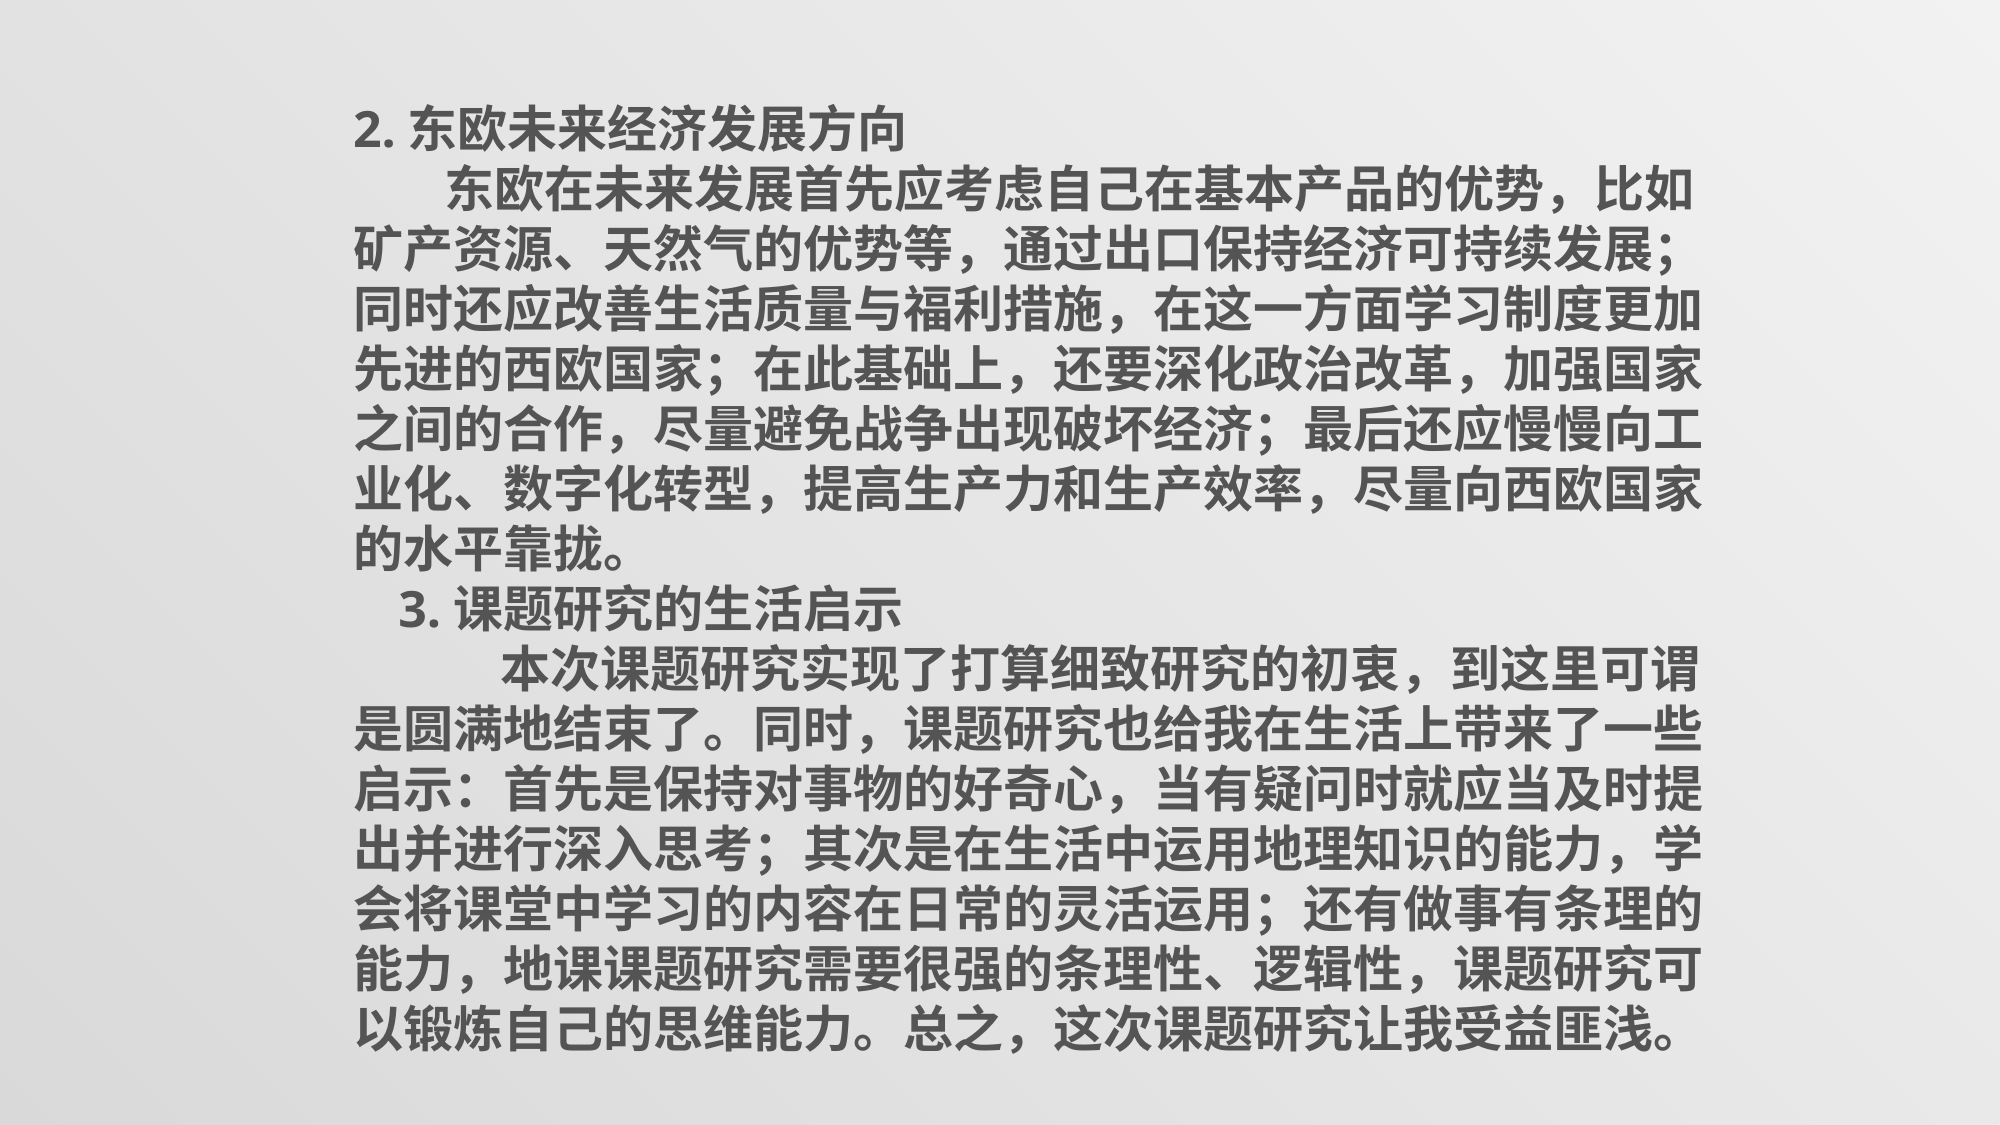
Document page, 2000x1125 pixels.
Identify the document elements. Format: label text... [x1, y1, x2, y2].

text_box 2.东欧未来经济发展方向 东欧在未来发展首先应考虑自己在基本产品的优势，比如矿产资源、天然气的优势等，通过出口保持经济可持续发展；同时还应改善生活质量与福利措施，在这一方面学习制度更加先进的西欧国家；在此基础上，还要深化政治改革，加强国家之间的合作，尽量避免战争出现破坏经济；最后还应慢慢向工业化、数字化转型，提高生产力和生产效率，尽量向西欧国家的水平靠拢。 3.课题研究的生活启示 本次课题研究实现了打算细致研究的初衷，到这里可谓是圆满地结束了。同时，课题研究也给我在生活上带来了一些启示：首先是保持对事物的好奇心，当有疑问时就应当及时提出并进行深入思考；其次是在生活中运用地理知识的能力，学会将课堂中学习的内容在日常的灵活运用；还有做事有条理的能力，地课课题研究需要很强的条理性、逻辑性，课题研究可以锻炼自己的思维能力。总之，这次课题研究让我受益匪浅。 [338, 89, 1744, 1110]
